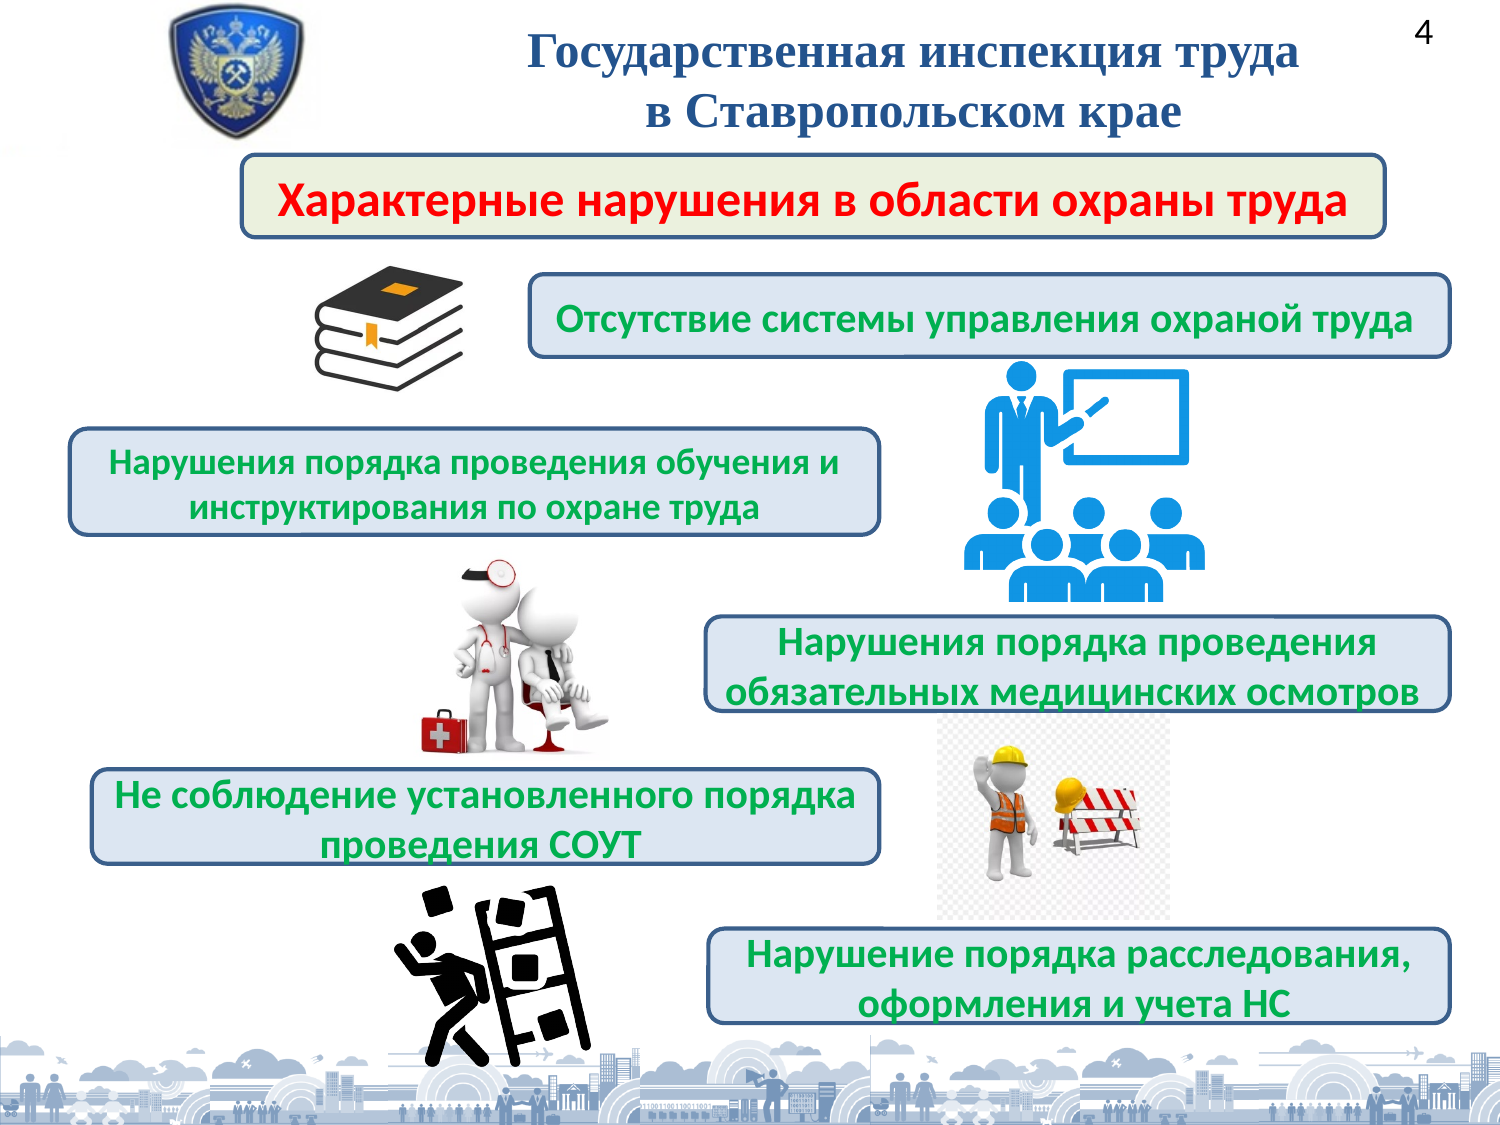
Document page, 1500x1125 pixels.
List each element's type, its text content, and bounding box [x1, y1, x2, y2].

text_box Отсутствие системы управления охраной труда [527, 272, 1452, 359]
picture [963, 361, 1205, 603]
picture [937, 713, 1170, 920]
picture [307, 248, 469, 410]
text_box Характерные нарушения в области охраны труда [239, 152, 1387, 240]
text_box Государственная инспекция труда в Ставропольском крае [477, 10, 1500, 145]
picture [393, 877, 591, 1075]
text_box Нарушение порядка расследования, оформления и учета НС [706, 926, 1452, 1026]
text_box Нарушения порядка проведения обучения и инструктирования по охране труда [67, 426, 882, 537]
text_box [0, 1035, 1500, 1125]
picture [0, 0, 473, 157]
text_box 4 [1399, 0, 1500, 60]
picture [401, 549, 627, 762]
text_box Нарушения порядка проведения обязательных медицинских осмотров [703, 614, 1452, 714]
text_box Не соблюдение установленного порядка проведения СОУТ [89, 767, 882, 866]
